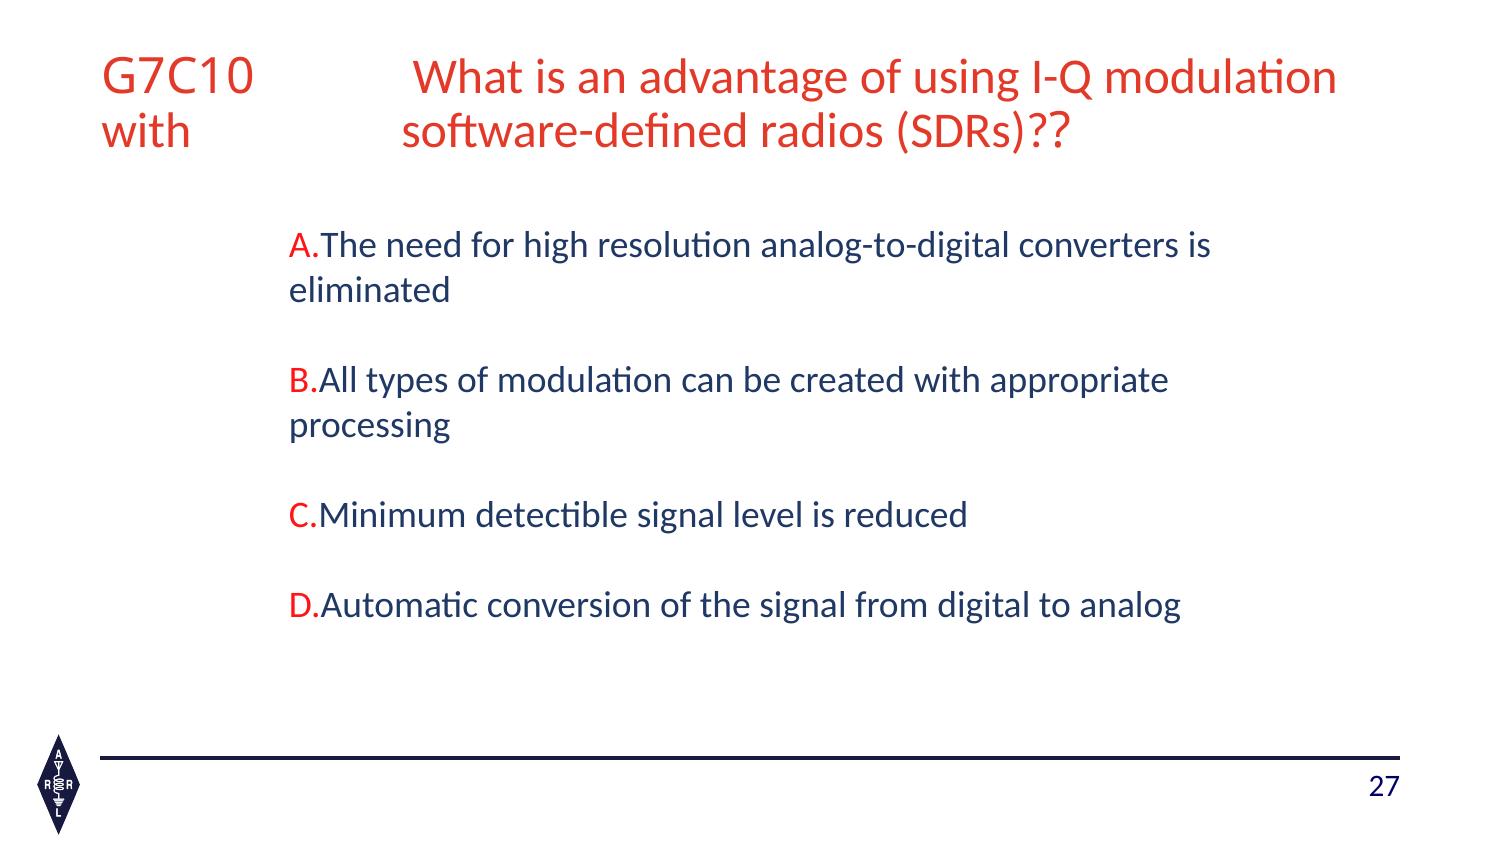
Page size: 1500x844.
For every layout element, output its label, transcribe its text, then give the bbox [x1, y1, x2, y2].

title G7C10 What is an advantage of using I-Q modulation with software-defined radios (SDRs)?? [101, 44, 1395, 145]
text_box The need for high resolution analog-to-digital converters is eliminated All types of modulation can be created with appropriate processing Minimum detectible signal level is reduced Automatic conversion of the signal from digital to analog [277, 214, 1223, 741]
picture [37, 734, 80, 835]
slide_number 27 [1302, 761, 1400, 807]
